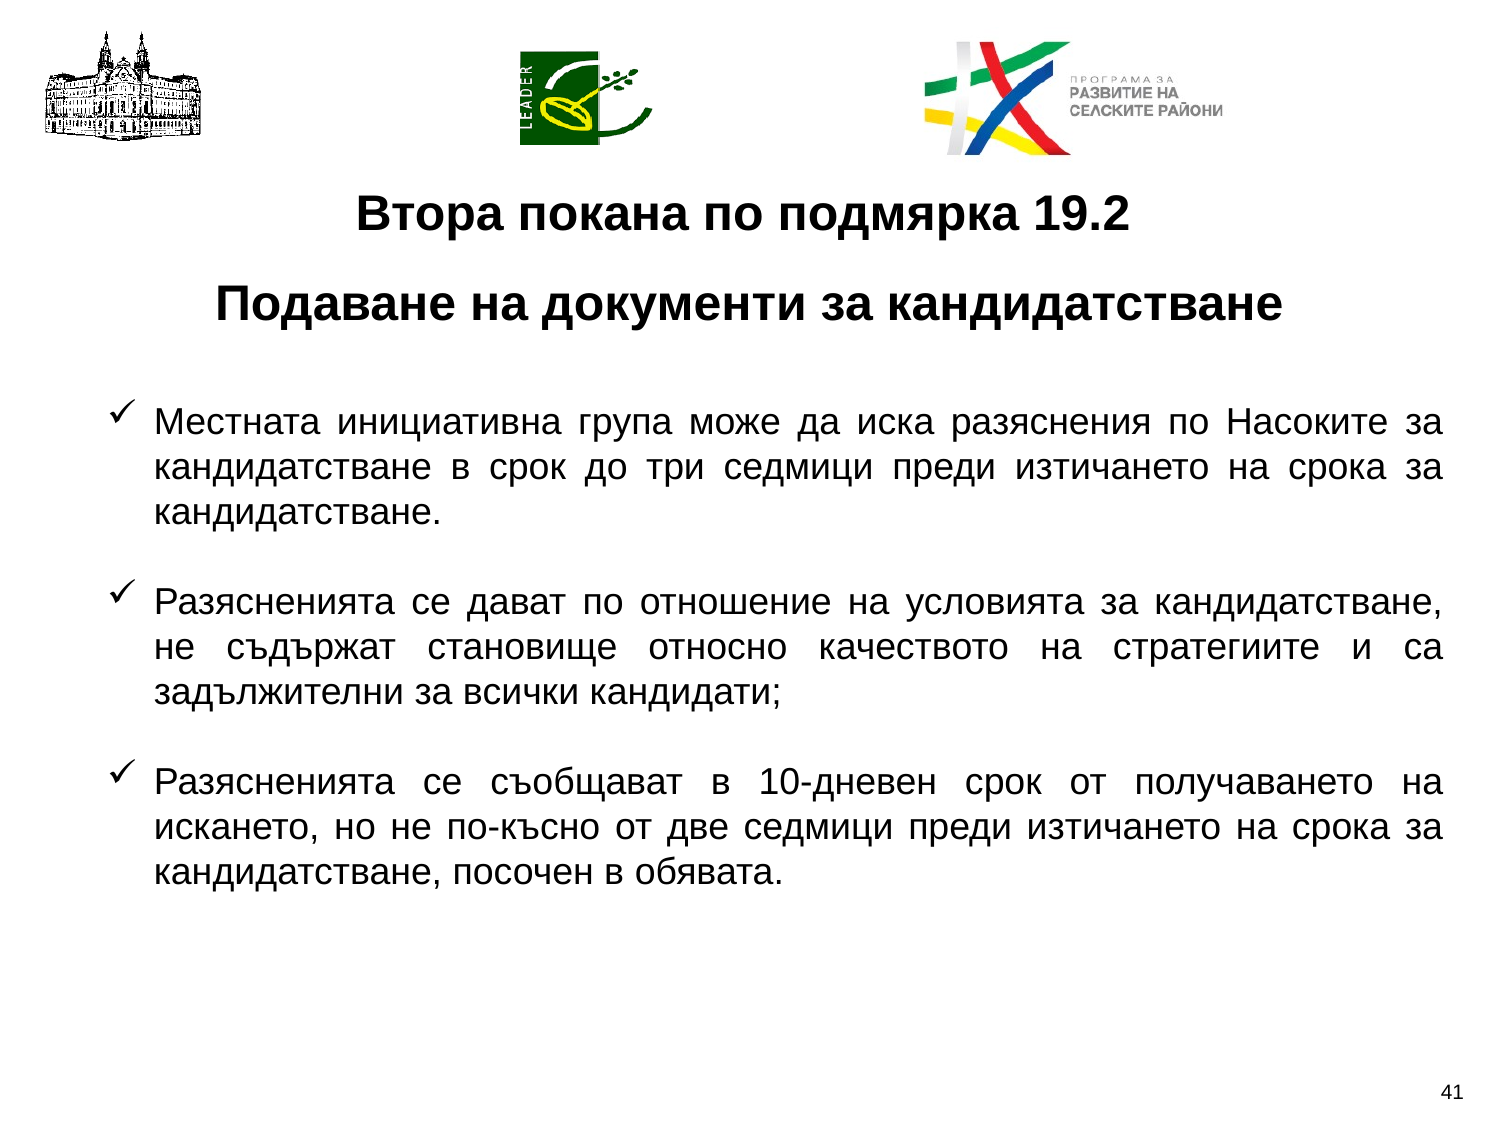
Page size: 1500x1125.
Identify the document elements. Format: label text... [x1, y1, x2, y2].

picture [40, 27, 207, 144]
picture [520, 50, 656, 145]
text_box Местната инициативна група може да иска разяснения по Насоките за кандидатстване в срок до три седмици преди изтичането на срока за кандидатстване. Разясненията се дават по отношение на условията за кандидатстване, не съдържат становище относно качеството на стратегиите и са задължителни за всички кандидати; Разясненията се съобщават в 10-дневен срок от получаването на искането, но не по-късно от две седмици преди изтичането на срока за кандидатстване, посочен в обявата. [92, 389, 1459, 900]
text_box Втора покана по подмярка 19.2 [41, 172, 1459, 248]
picture [909, 27, 1235, 167]
slide_number 41 [1418, 1051, 1479, 1112]
text_box Подаване на документи за кандидатстване [200, 263, 1299, 339]
